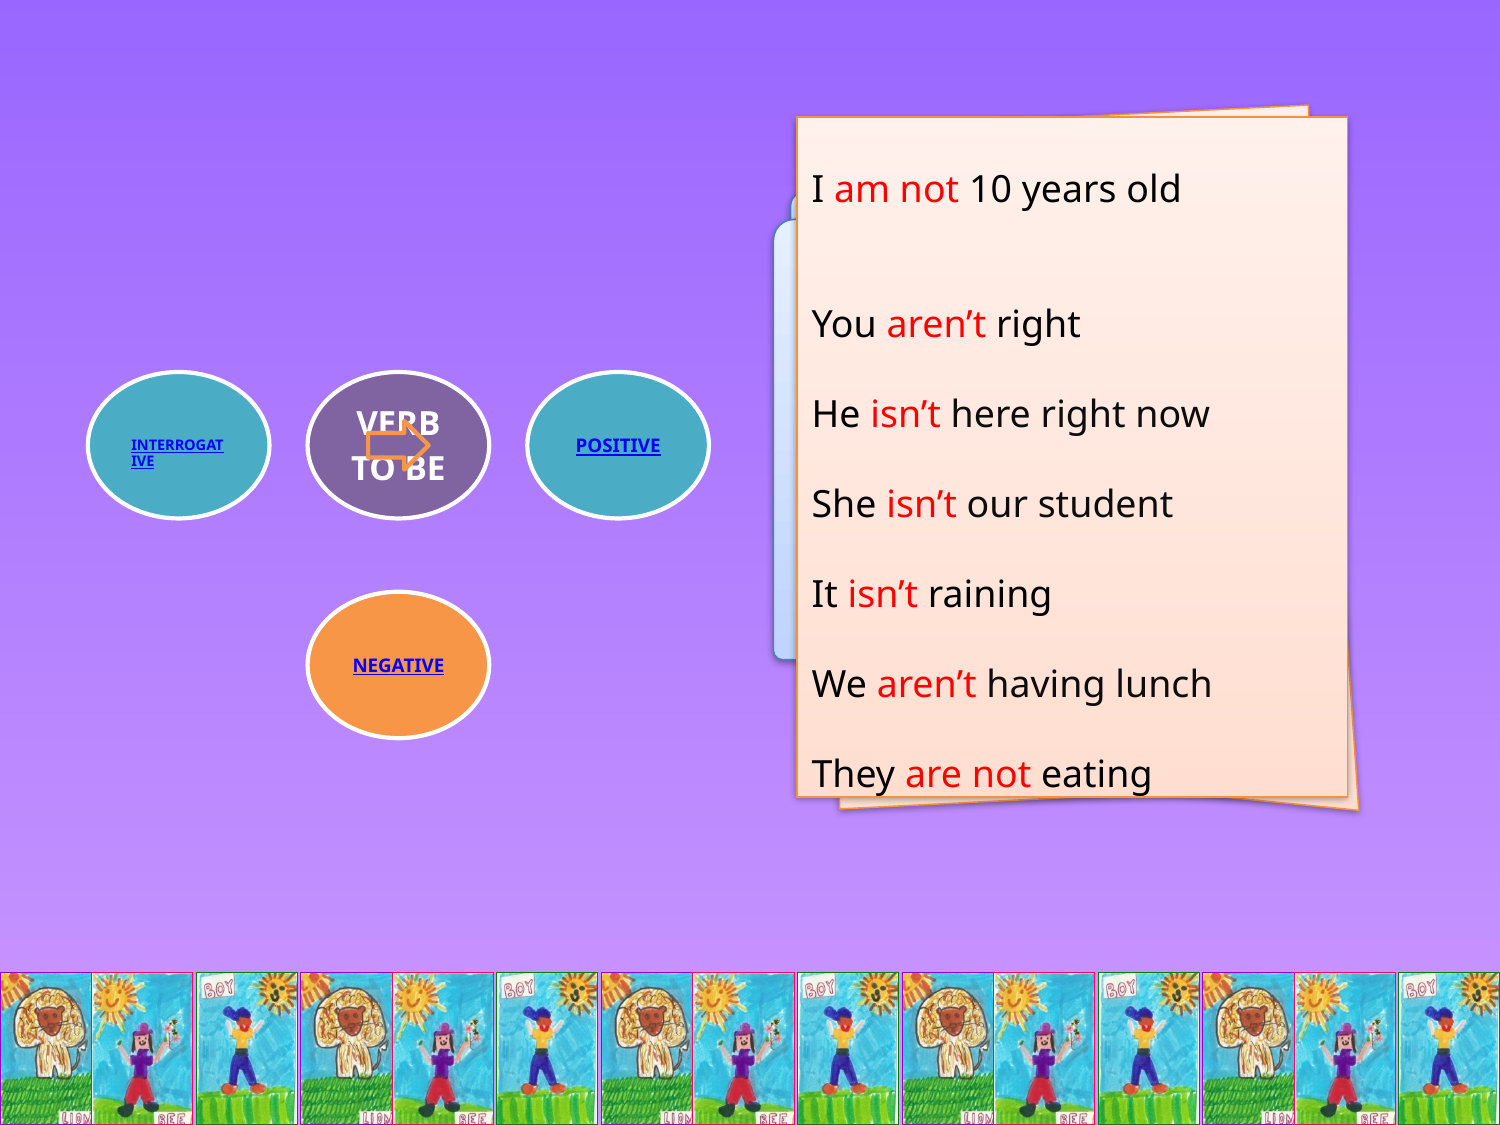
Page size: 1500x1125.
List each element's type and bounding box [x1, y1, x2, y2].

text_box [1202, 972, 1500, 1125]
text_box [796, 116, 1385, 798]
text_box [601, 972, 899, 1125]
text_box [0, 972, 298, 1125]
text_box [901, 972, 1200, 1125]
text_box [773, 162, 791, 660]
text_box [300, 972, 598, 1125]
text_box [34, 152, 762, 739]
